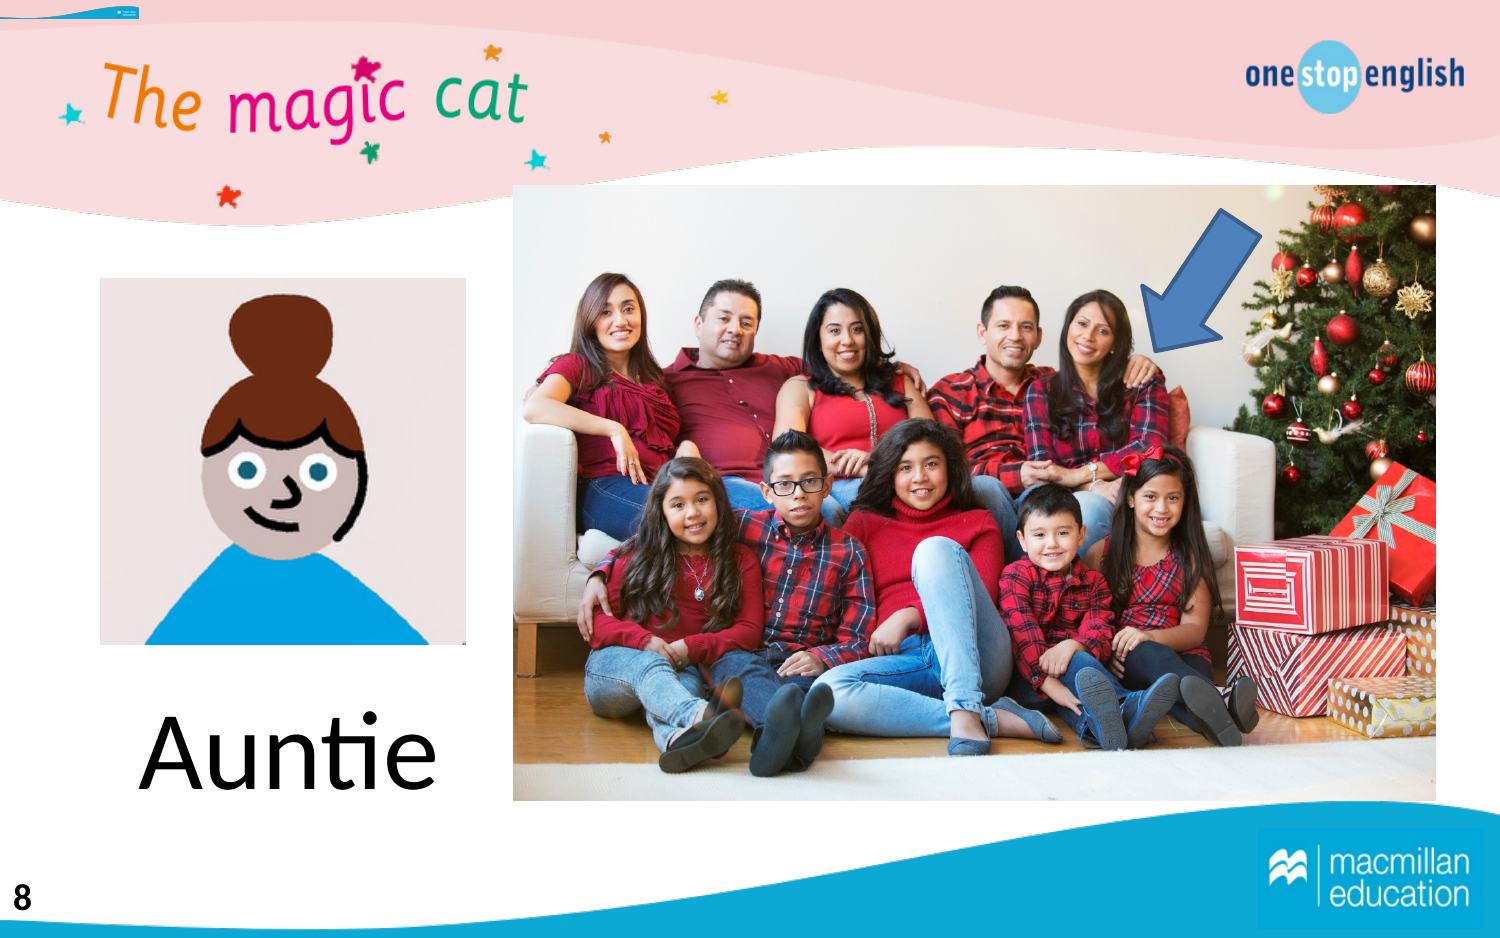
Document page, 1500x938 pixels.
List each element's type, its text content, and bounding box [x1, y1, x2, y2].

picture [513, 184, 1436, 801]
text_box Auntie [76, 669, 502, 820]
text_box 8 [0, 870, 55, 921]
picture [100, 278, 467, 645]
